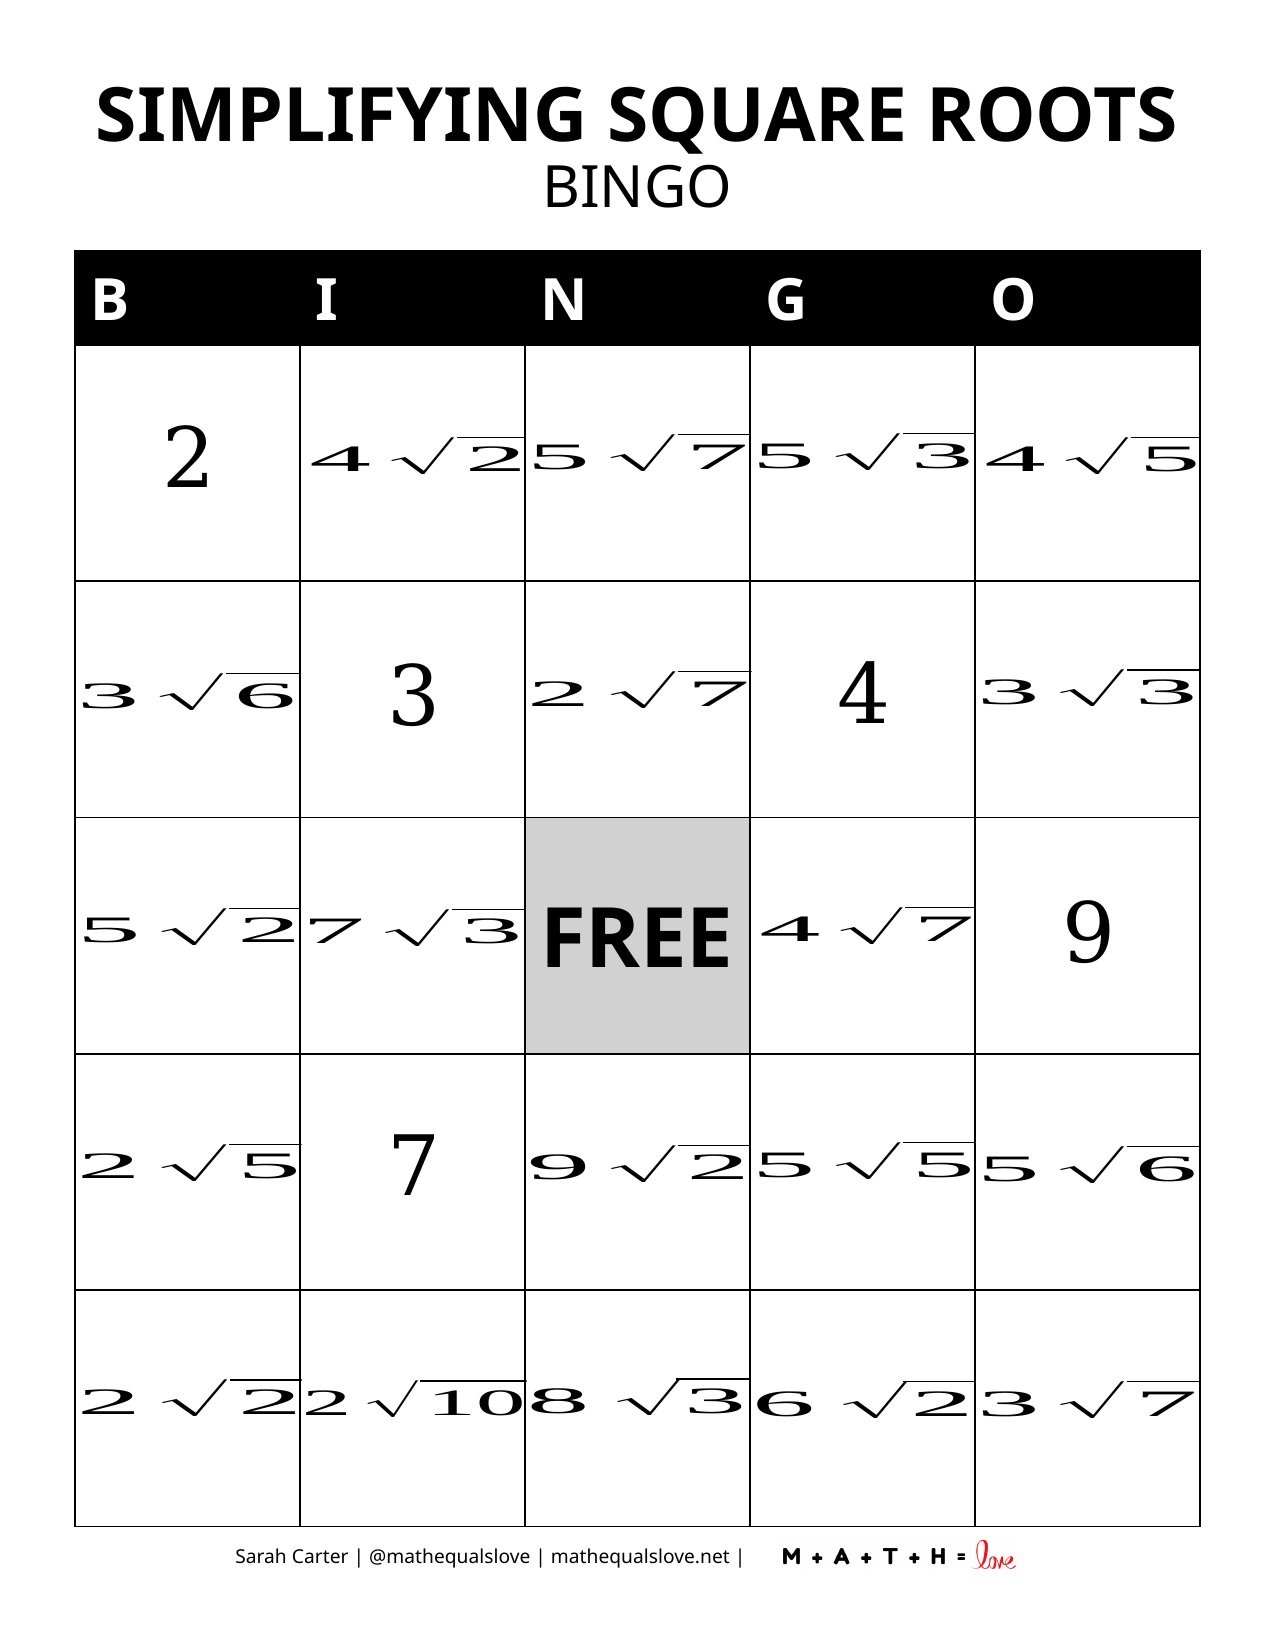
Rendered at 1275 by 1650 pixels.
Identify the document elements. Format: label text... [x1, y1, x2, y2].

table_cell [751, 582, 974, 666]
table_cell [301, 1055, 524, 1138]
table_cell FREE [526, 818, 749, 1053]
table_cell [301, 346, 524, 580]
table_cell [301, 818, 524, 1053]
table_cell [751, 818, 974, 1053]
table_cell [76, 478, 299, 580]
table_cell [76, 582, 299, 817]
table_cell [976, 582, 1199, 817]
table_header G [751, 251, 974, 344]
text_box SIMPLIFYING SQUARE ROOTS [74, 59, 1200, 165]
table_cell [76, 1291, 299, 1526]
text_box 2 [75, 430, 303, 478]
table_cell [301, 1291, 524, 1526]
table_cell [751, 1055, 974, 1289]
table_cell [76, 818, 299, 1053]
table_cell [751, 714, 974, 817]
table_cell [301, 582, 524, 668]
table_cell [76, 1055, 299, 1289]
table_header N [526, 251, 749, 344]
text_box 4 [750, 666, 978, 714]
table_cell [76, 346, 299, 430]
table_header B [76, 251, 299, 344]
table_cell [976, 346, 1199, 580]
table_cell [976, 1291, 1199, 1526]
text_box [220, 1535, 1055, 1576]
table_cell [976, 1055, 1199, 1289]
table_cell [976, 818, 1199, 906]
table_cell [301, 1186, 524, 1289]
table_header I [301, 251, 524, 344]
table_cell [526, 582, 749, 817]
table_cell [301, 716, 524, 817]
table_cell [751, 1291, 974, 1526]
text_box 9 [975, 906, 1203, 954]
table_cell [751, 346, 974, 580]
text_box 7 [300, 1138, 528, 1186]
table_cell [526, 1291, 749, 1526]
table_cell [976, 954, 1199, 1053]
text_box BINGO [74, 165, 1200, 226]
table_header O [976, 251, 1199, 344]
table_cell [526, 346, 749, 580]
text_box 3 [300, 668, 528, 716]
table_cell [526, 1055, 749, 1289]
